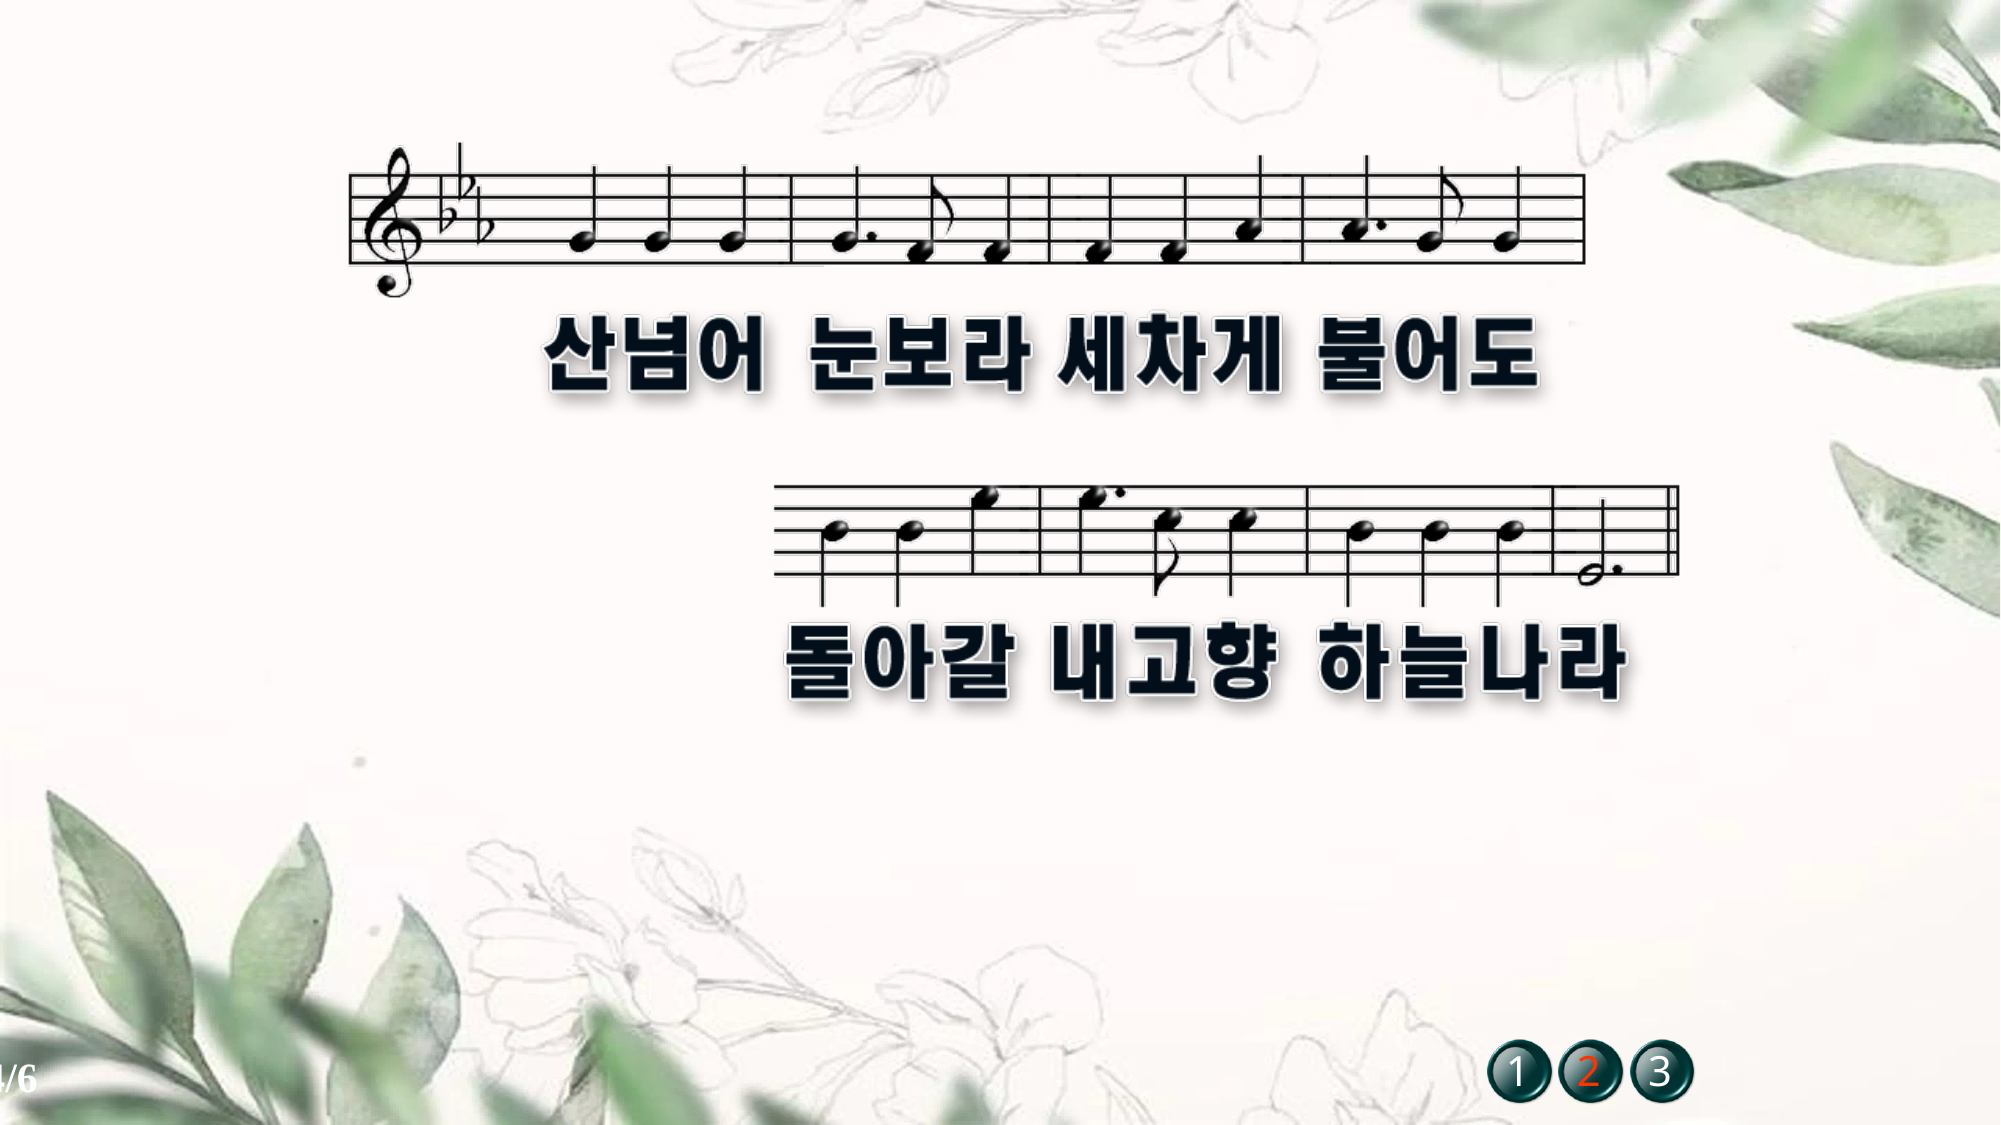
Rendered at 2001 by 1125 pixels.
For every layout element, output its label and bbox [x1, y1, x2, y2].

text_box [1627, 1035, 1697, 1106]
text_box [1555, 1035, 1626, 1106]
text_box [1484, 1035, 1555, 1106]
picture [0, 0, 2001, 1125]
